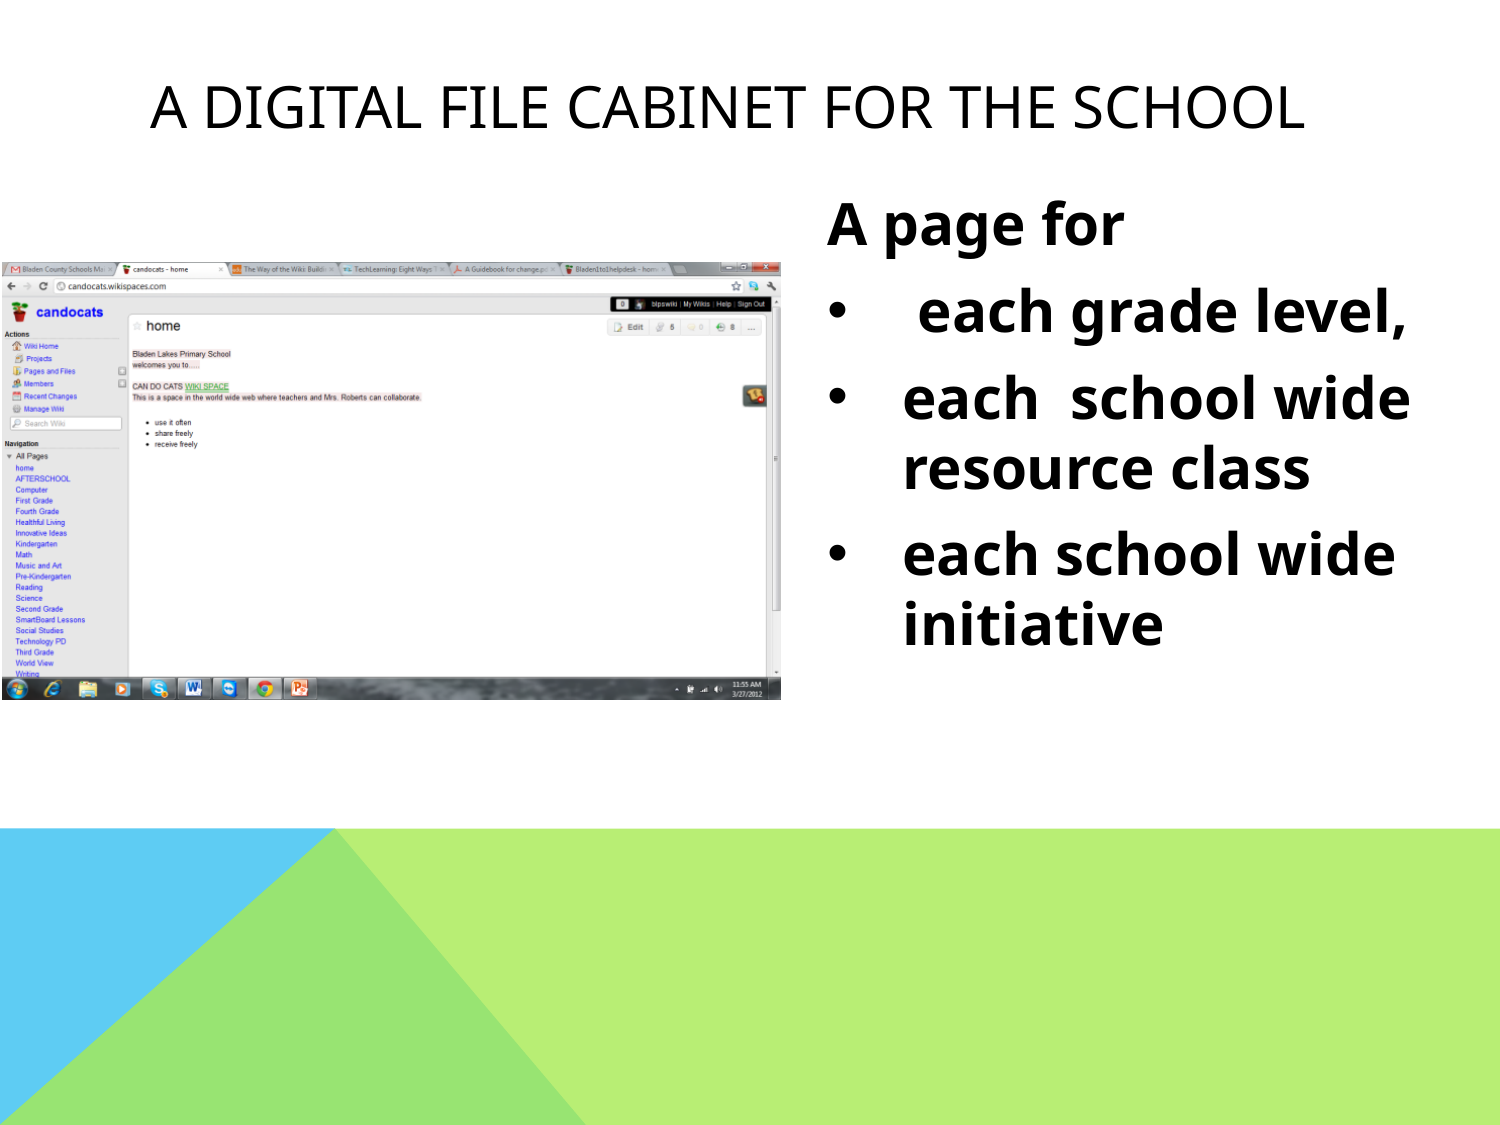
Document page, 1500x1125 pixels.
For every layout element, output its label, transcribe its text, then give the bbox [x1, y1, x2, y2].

list A page for each grade level, each school wide resource class each school wide initiative [812, 179, 1450, 775]
title A digital File Cabinet for the school [135, 60, 1369, 150]
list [2, 262, 781, 701]
